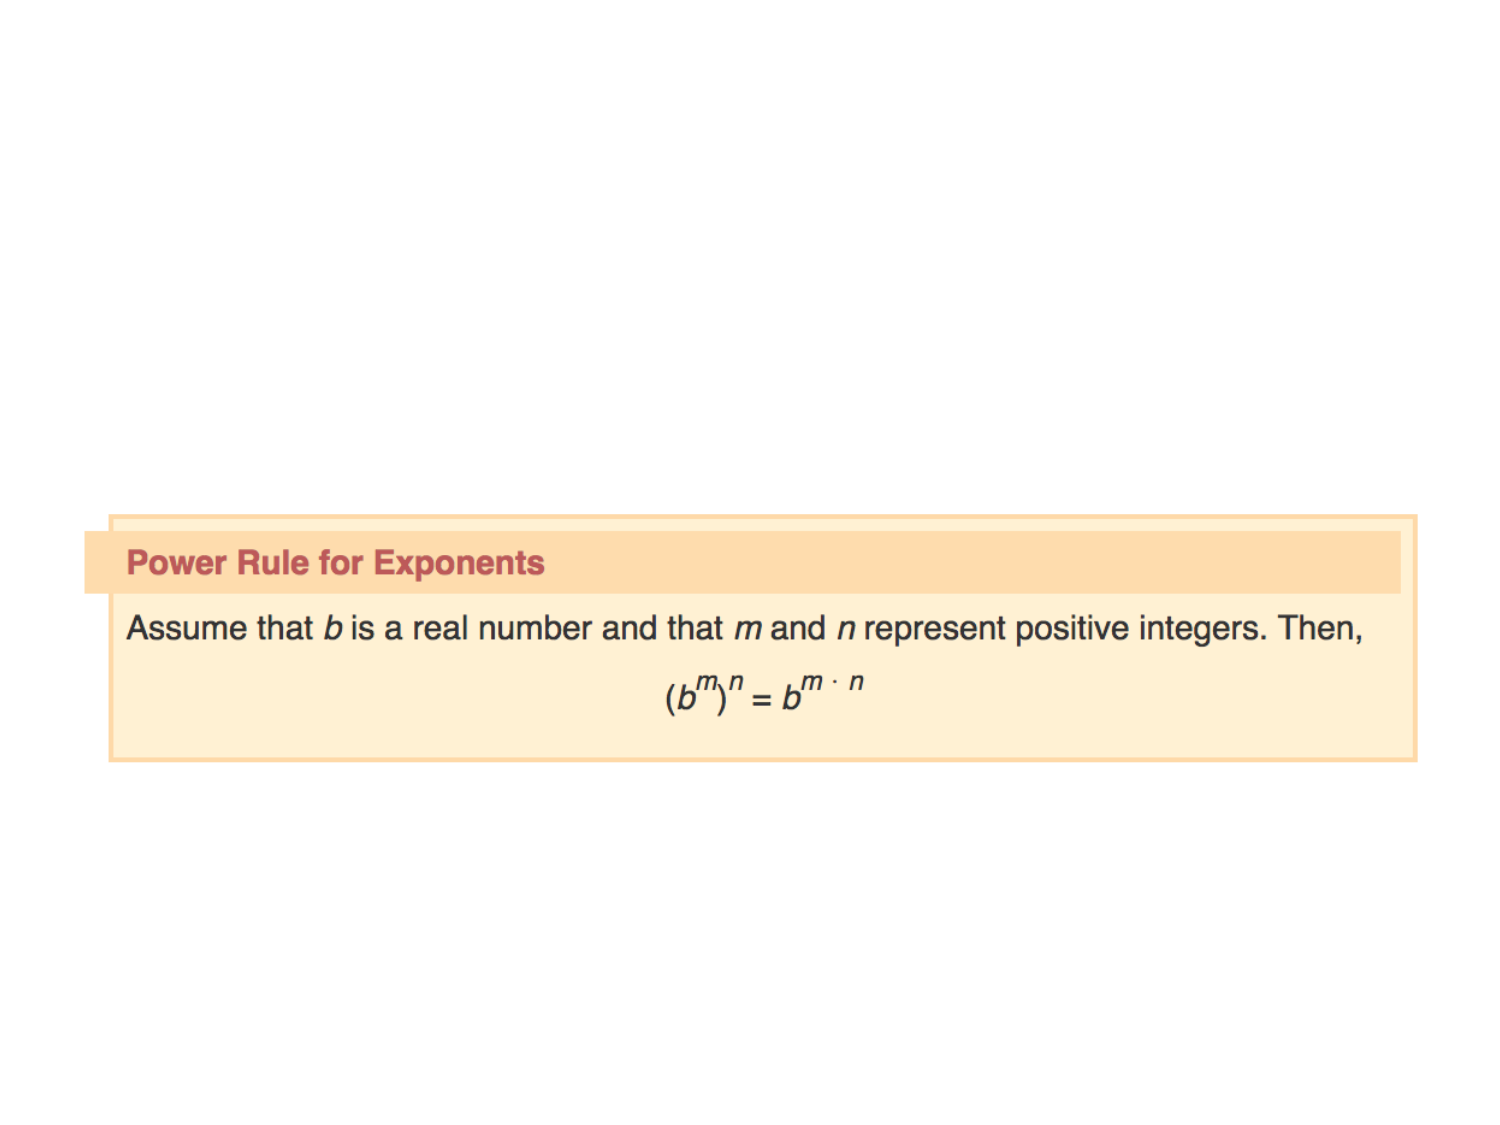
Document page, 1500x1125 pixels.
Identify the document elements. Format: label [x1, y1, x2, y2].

list [74, 262, 1426, 1006]
